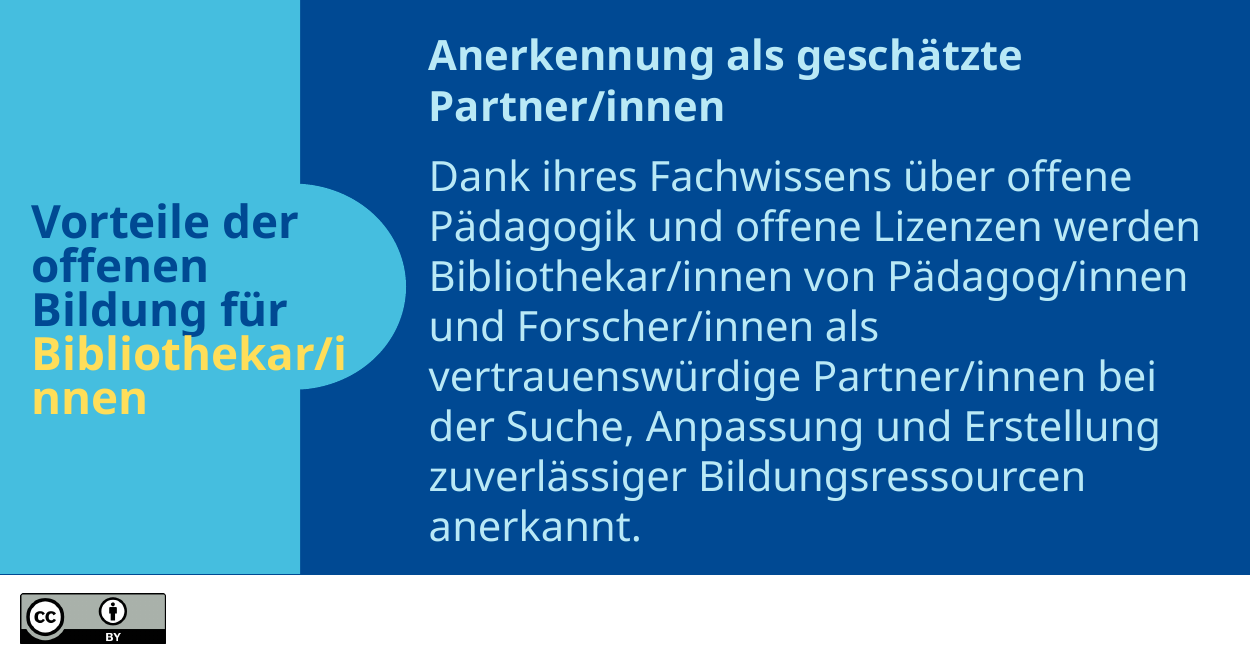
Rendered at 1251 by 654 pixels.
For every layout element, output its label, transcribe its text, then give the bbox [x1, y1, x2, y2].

text_box Anerkennung als geschätzte Partner/innen Dank ihres Fachwissens über offene Pädagogik und offene Lizenzen werden Bibliothekar/innen von Pädagog/innen und Forscher/innen als vertrauenswürdige Partner/innen bei der Suche, Anpassung und Erstellung zuverlässiger Bildungsressourcen anerkannt. [416, 17, 1236, 563]
text_box Vorteile der offenen Bildung für Bibliothekar/innen [19, 191, 361, 436]
text_box [0, 0, 301, 574]
text_box [361, 204, 407, 370]
text_box [0, 582, 1250, 654]
picture [20, 592, 166, 645]
text_box [252, 183, 336, 191]
